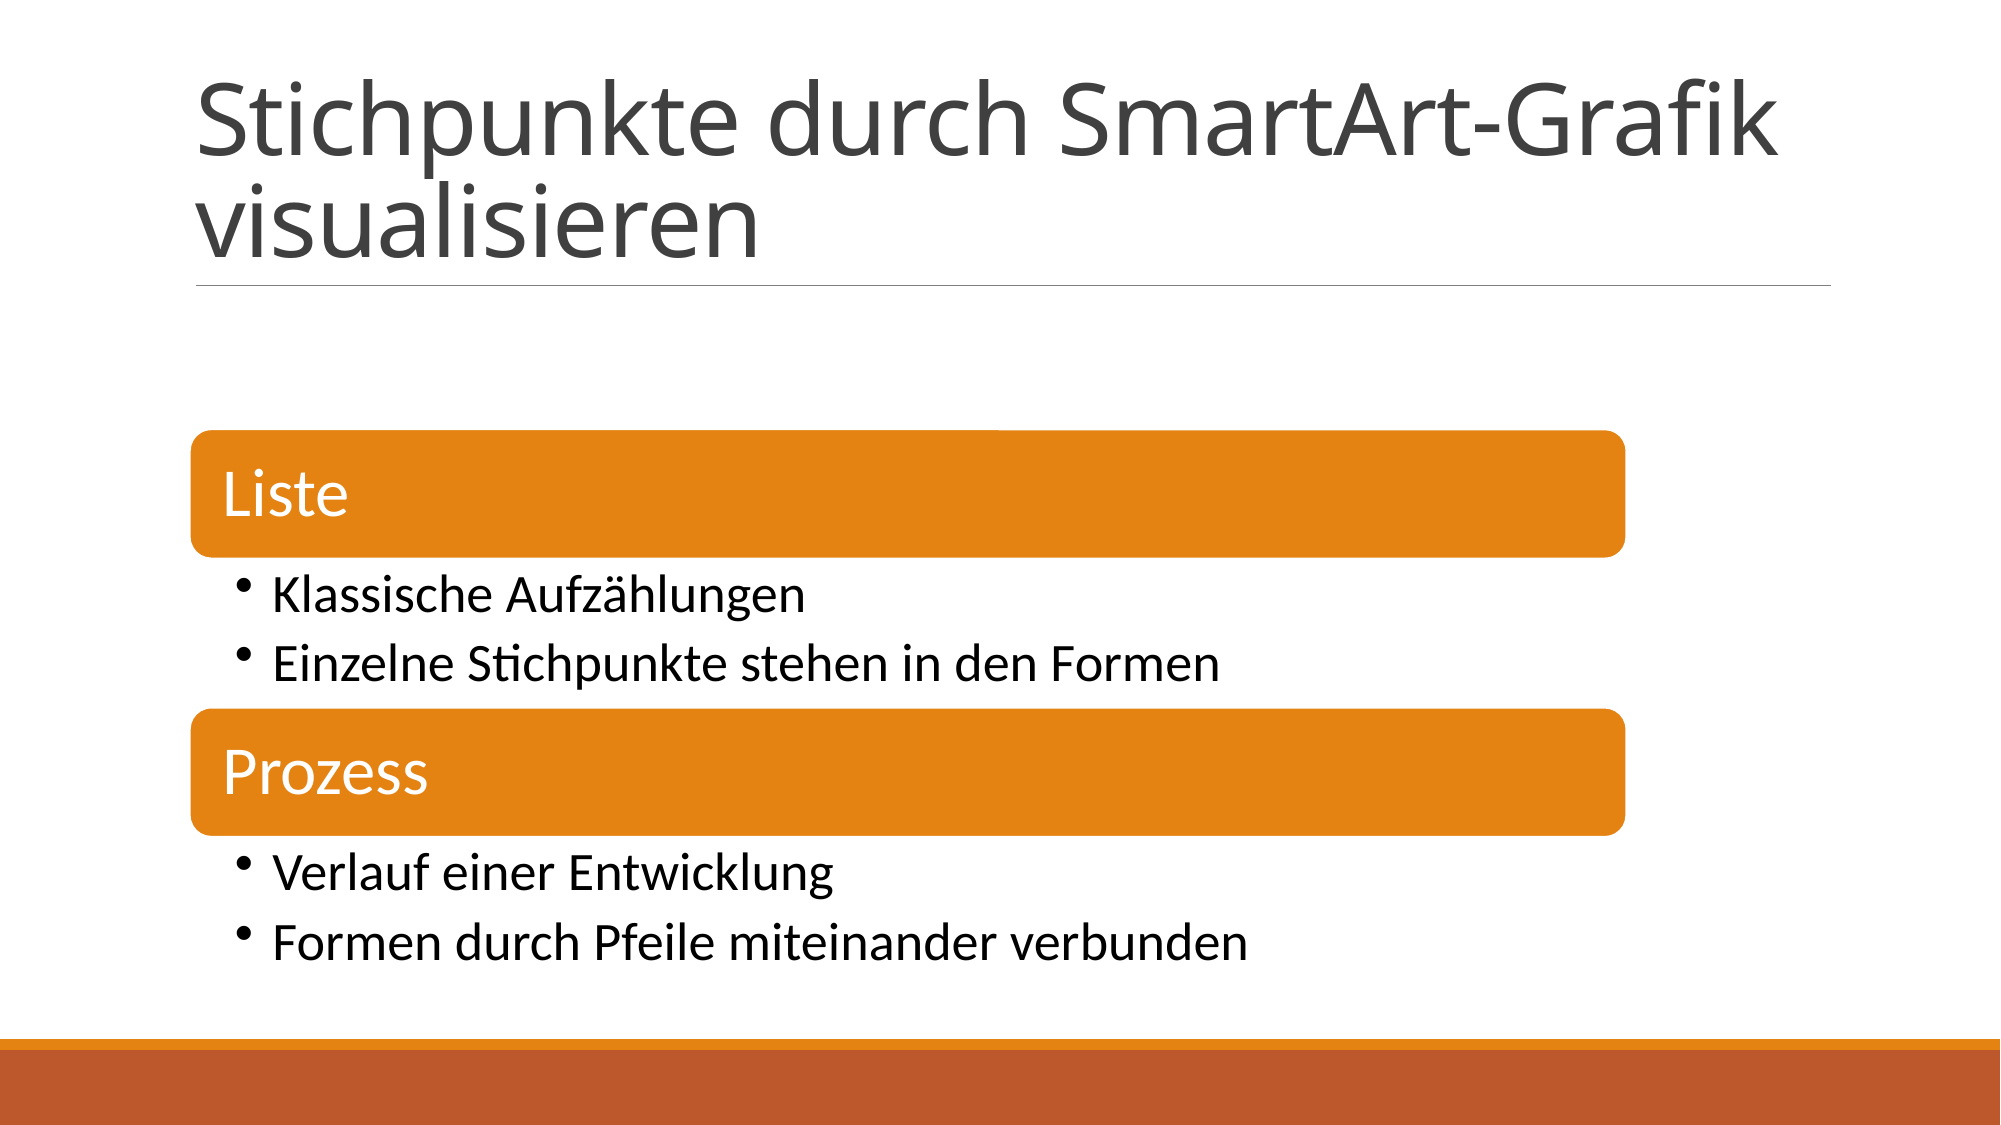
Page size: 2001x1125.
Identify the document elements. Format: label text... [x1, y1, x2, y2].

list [188, 426, 1628, 988]
title Stichpunkte durch SmartArt-Grafik visualisieren [180, 47, 1830, 285]
